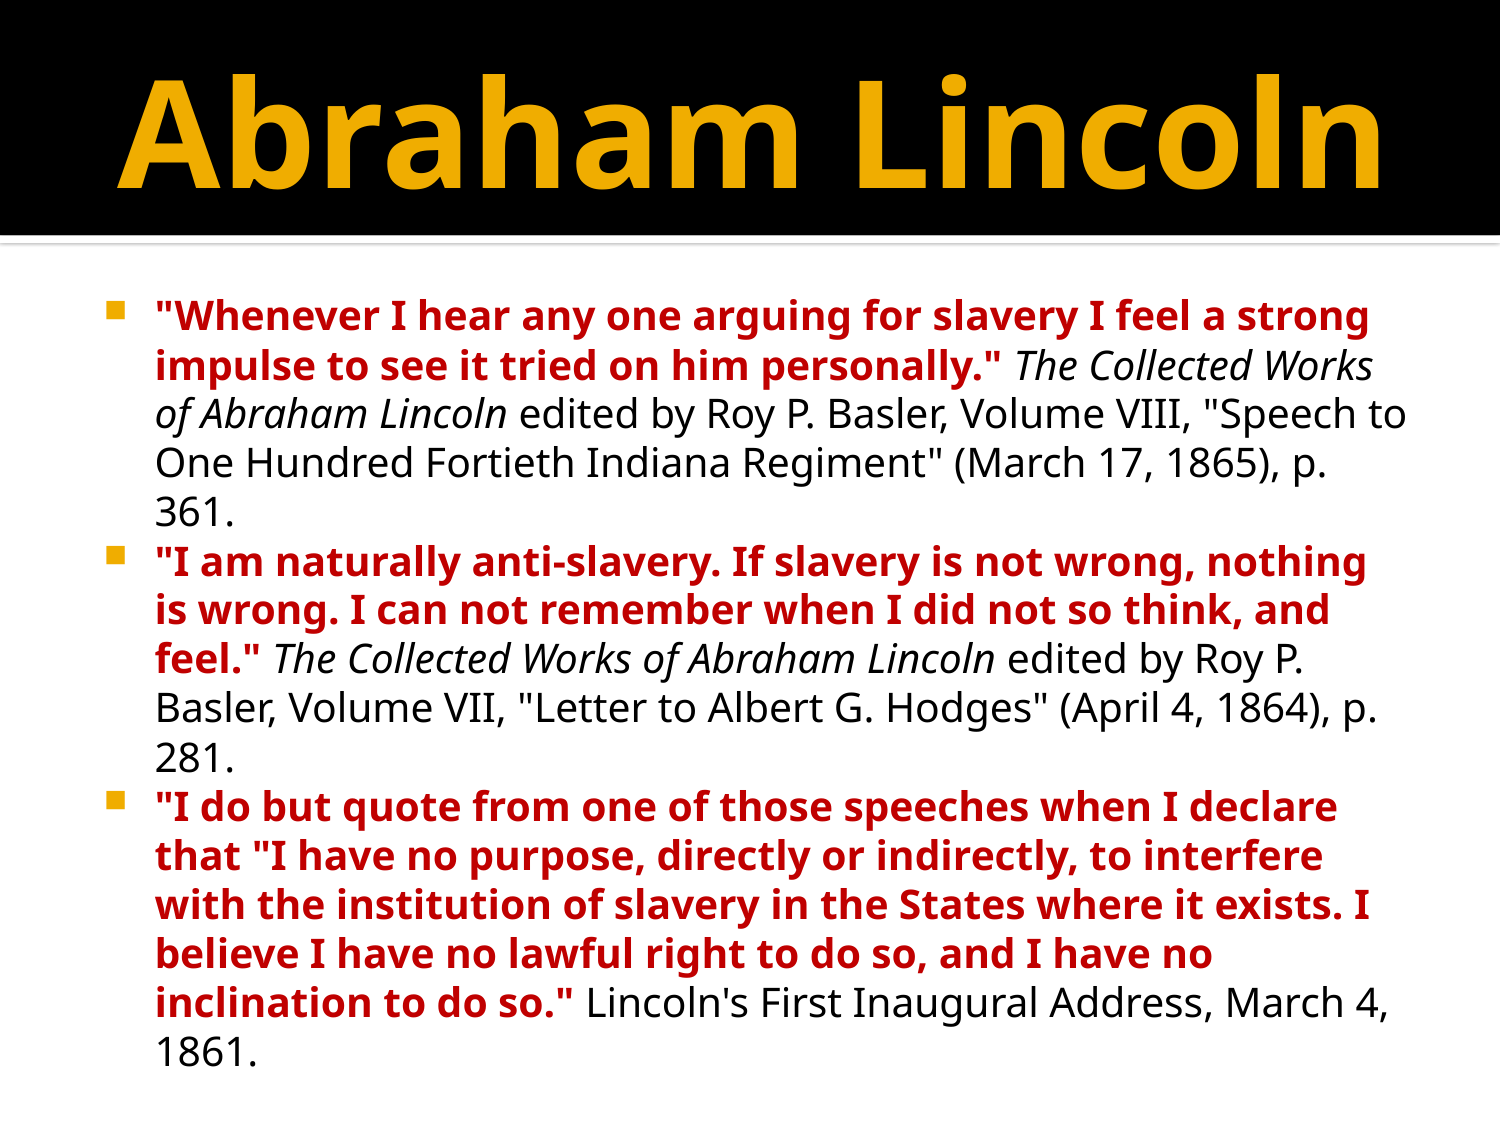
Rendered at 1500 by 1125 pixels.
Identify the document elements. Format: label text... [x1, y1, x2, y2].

list "Whenever I hear any one arguing for slavery I feel a strong impulse to see it tried on him personally." The Collected Works of Abraham Lincoln edited by Roy P. Basler, Volume VIII, "Speech to One Hundred Fortieth Indiana Regiment" (March 17, 1865), p. 361. "I am naturally anti-slavery. If slavery is not wrong, nothing is wrong. I can not remember when I did not so think, and feel." The Collected Works of Abraham Lincoln edited by Roy P. Basler, Volume VII, "Letter to Albert G. Hodges" (April 4, 1864), p. 281. "I do but quote from one of those speeches when I declare that "I have no purpose, directly or indirectly, to interfere with the institution of slavery in the States where it exists. I believe I have no lawful right to do so, and I have no inclination to do so." Lincoln's First Inaugural Address, March 4, 1861. [75, 275, 1425, 1088]
title Abraham Lincoln [75, 25, 1425, 231]
